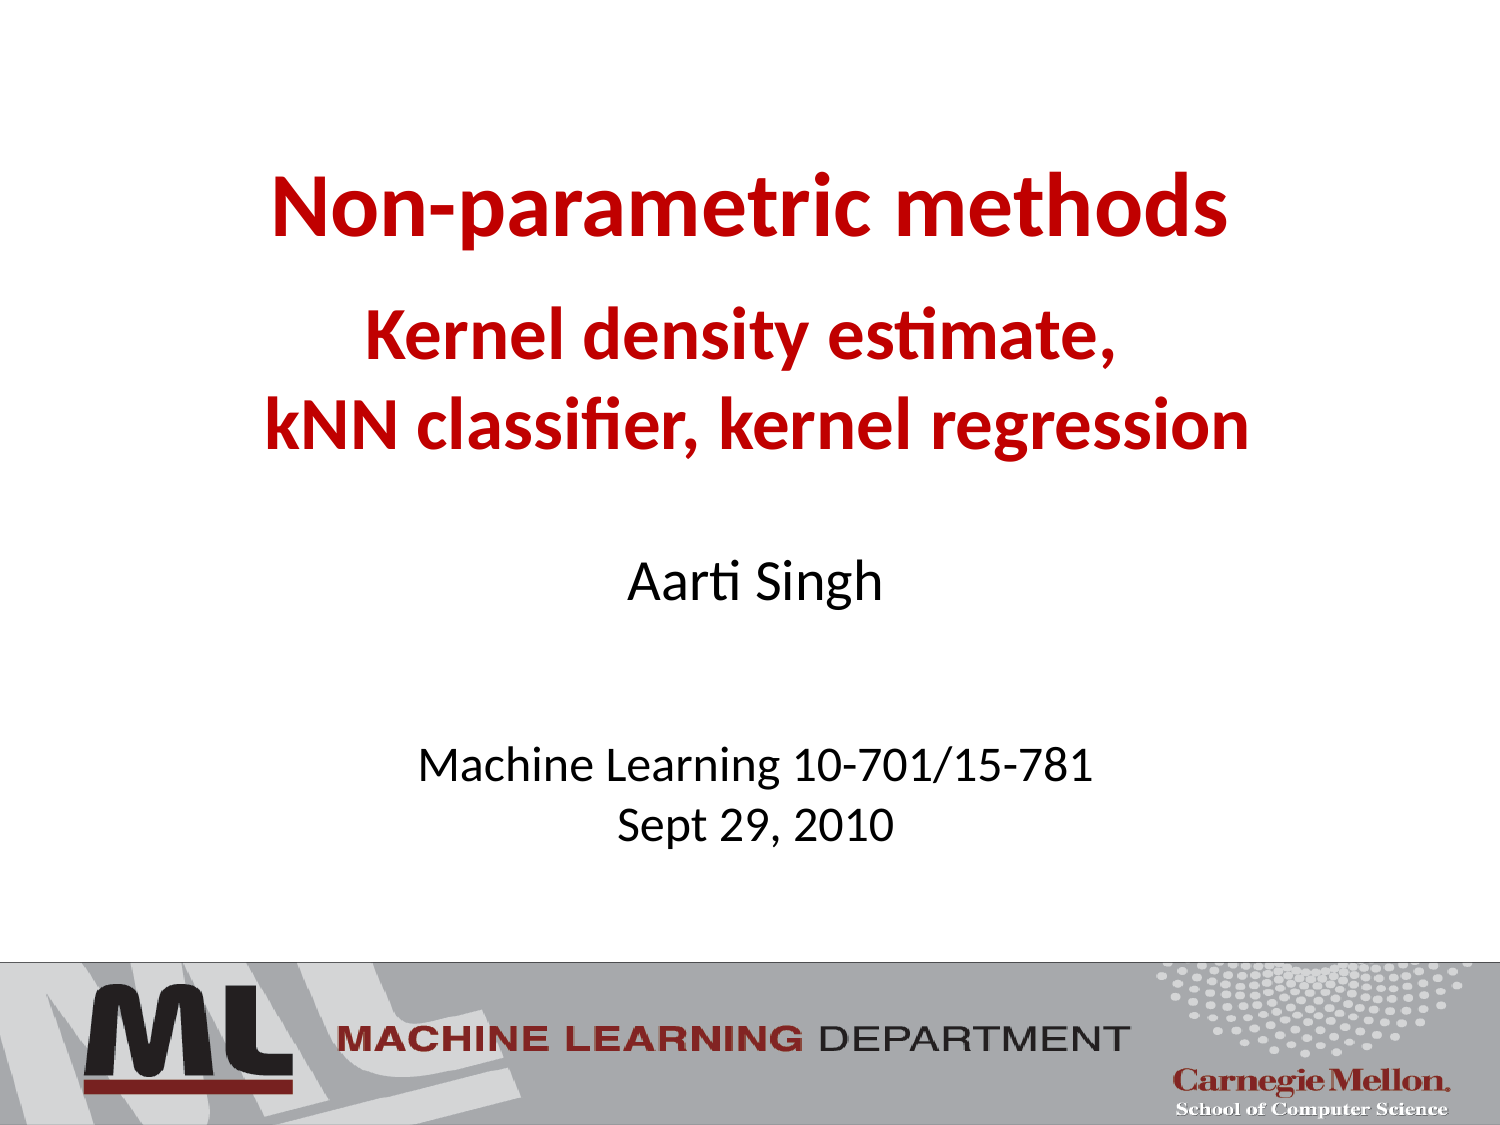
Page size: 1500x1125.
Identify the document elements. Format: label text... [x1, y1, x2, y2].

picture [0, 962, 1500, 1125]
text_box Aarti Singh Machine Learning 10-701/15-781 Sept 29, 2010 [402, 534, 1109, 860]
title Non-parametric methods Kernel density estimate, kNN classifier, kernel regression [75, 183, 1425, 425]
